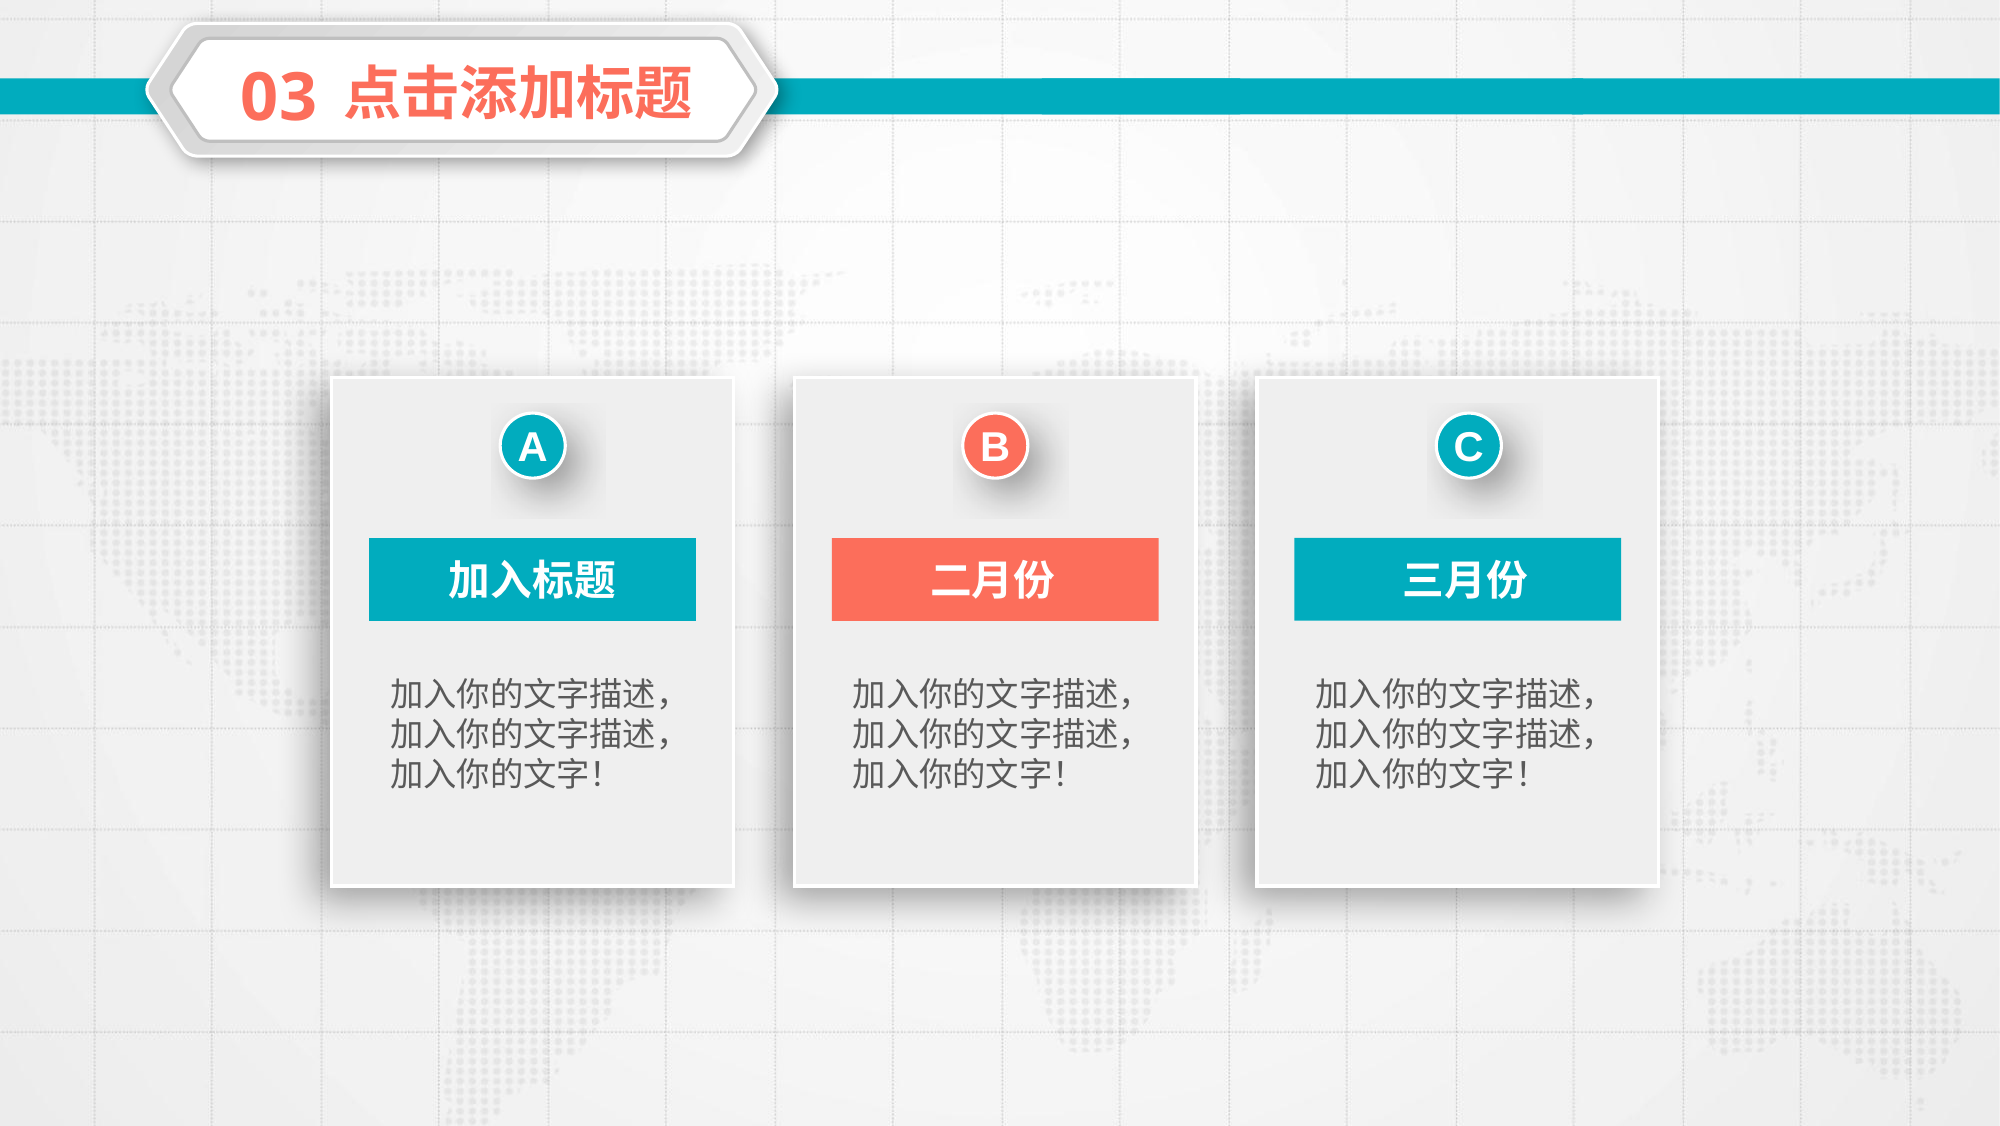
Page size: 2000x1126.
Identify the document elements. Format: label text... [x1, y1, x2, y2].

picture [0, 115, 2000, 1126]
text_box C [1351, 412, 1586, 478]
text_box A [415, 412, 650, 478]
text_box [1293, 537, 1622, 622]
text_box [368, 537, 697, 622]
text_box [0, 78, 145, 115]
text_box [1493, 78, 1571, 115]
text_box [831, 537, 1160, 622]
text_box 加入标题 [433, 546, 631, 612]
text_box 加入你的文字描述，加入你的文字描述，加入你的文字！ [1300, 673, 1616, 792]
text_box 加入你的文字描述，加入你的文字描述，加入你的文字！ [837, 673, 1153, 792]
text_box [1571, 78, 2000, 115]
picture [0, 0, 2000, 78]
text_box 点击添加标题 [328, 49, 1493, 180]
text_box 加入你的文字描述，加入你的文字描述，加入你的文字！ [375, 673, 690, 792]
text_box 二月份 [915, 546, 1071, 612]
text_box [1256, 377, 1660, 887]
text_box [331, 377, 734, 887]
text_box 三月份 [1387, 546, 1543, 612]
text_box B [878, 412, 1113, 478]
text_box [793, 377, 1197, 887]
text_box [146, 23, 777, 157]
